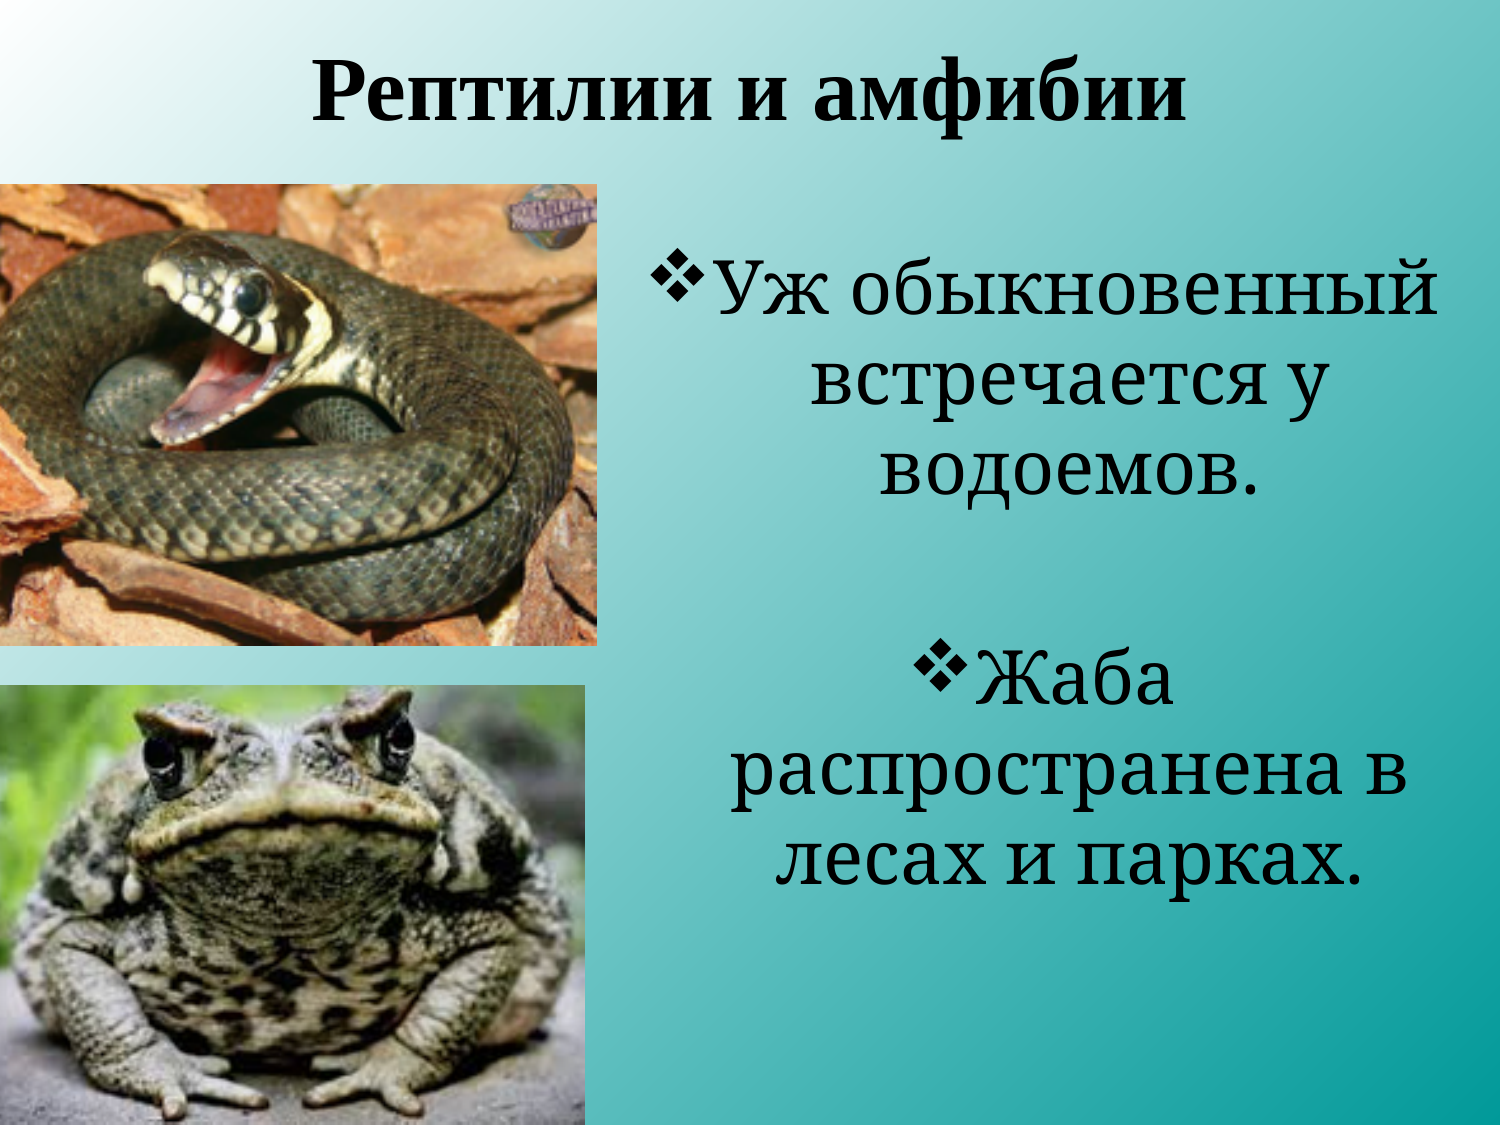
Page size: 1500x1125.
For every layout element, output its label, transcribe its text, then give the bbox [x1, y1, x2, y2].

title Рептилии и амфибии [74, 44, 1426, 231]
list Уж обыкновенный встречается у водоемов. Жаба распространена в лесах и парках. [584, 231, 1500, 988]
picture [0, 684, 585, 1125]
picture [0, 184, 597, 646]
